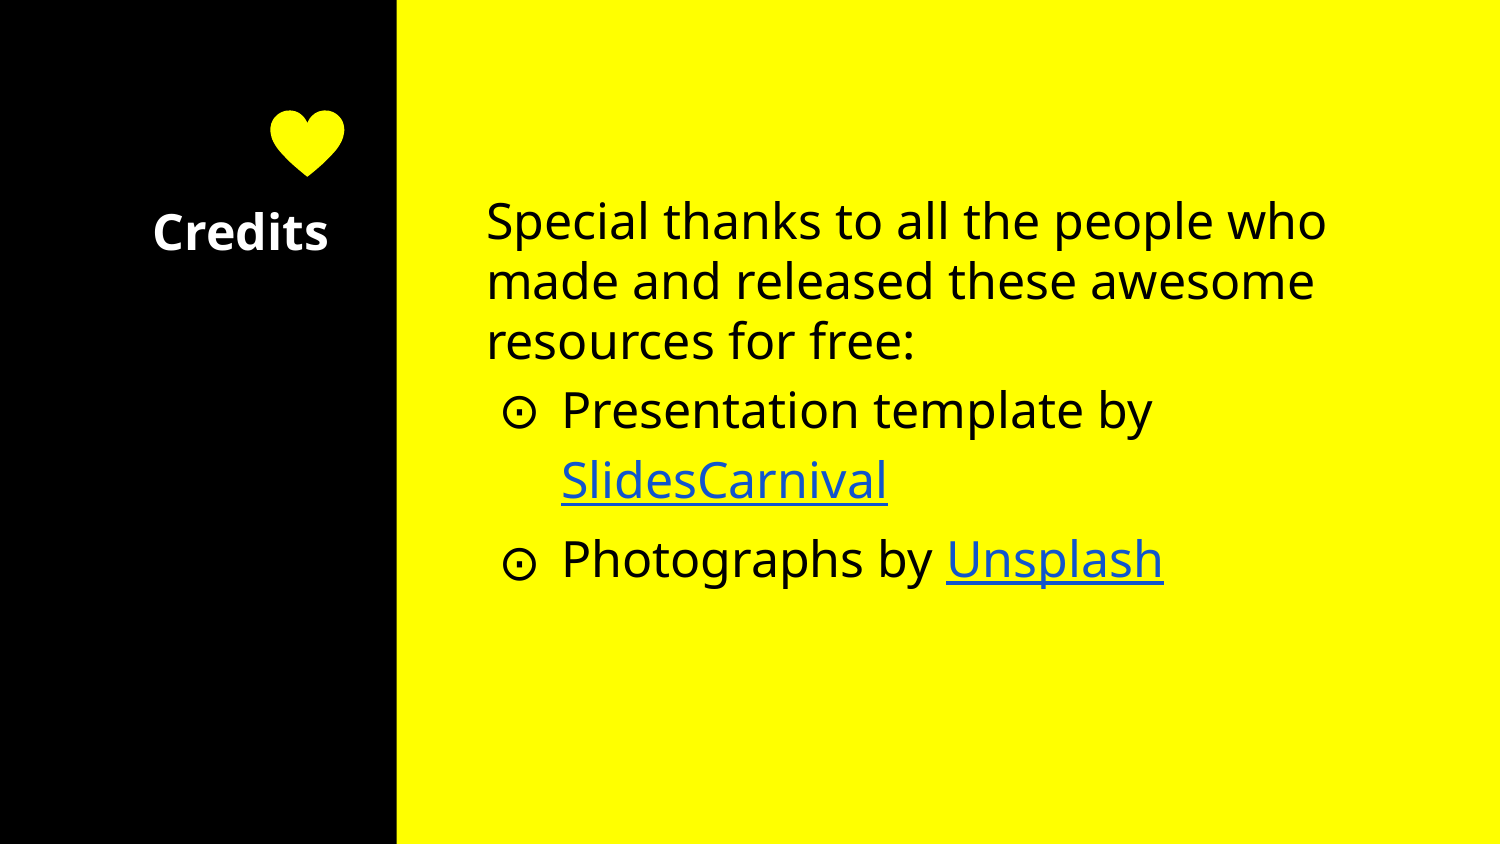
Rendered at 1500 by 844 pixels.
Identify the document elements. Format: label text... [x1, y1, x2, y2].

text_box [270, 110, 345, 177]
title Credits [65, 185, 345, 429]
list Special thanks to all the people who made and released these awesome resources for free: Presentation template by SlidesCarnival Photographs by Unsplash [470, 174, 1384, 741]
